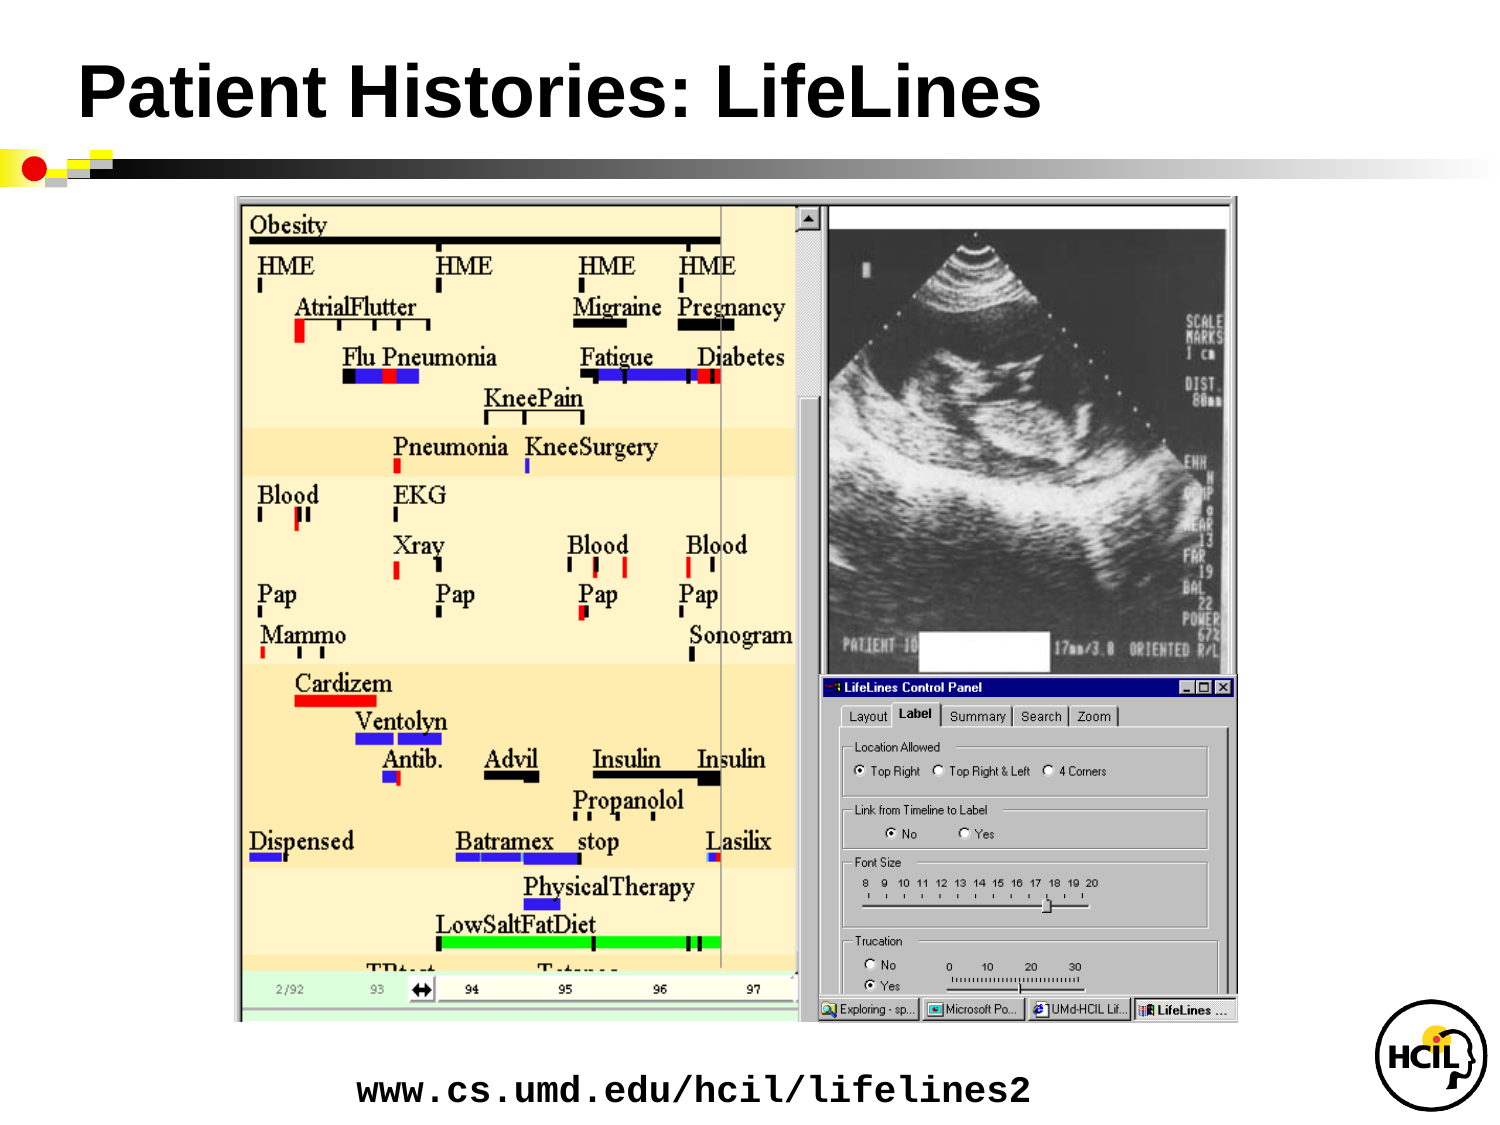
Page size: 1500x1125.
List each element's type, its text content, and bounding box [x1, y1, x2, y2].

title Patient Histories: LifeLines [62, 24, 1500, 151]
picture [1374, 999, 1488, 1112]
picture [234, 195, 1238, 1023]
text_box www.cs.umd.edu/hcil/lifelines2 [24, 1012, 1363, 1118]
